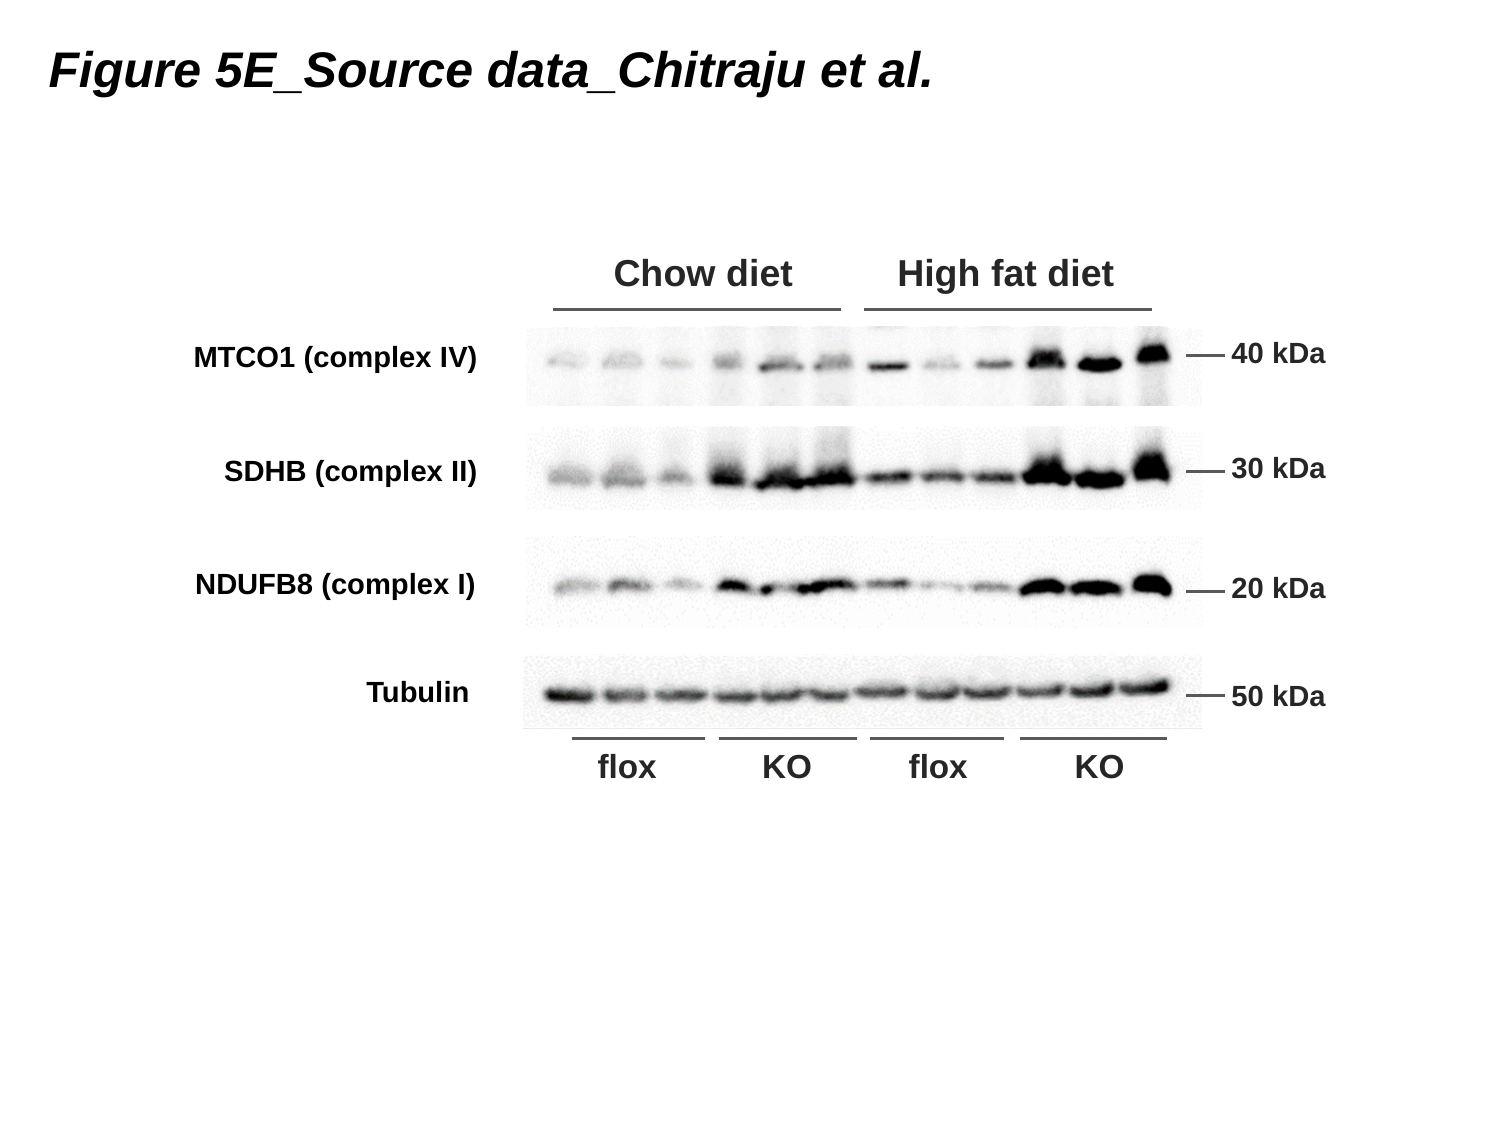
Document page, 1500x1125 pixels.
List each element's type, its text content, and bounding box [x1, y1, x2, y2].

text_box Figure 5E_Source data_Chitraju et al. [33, 29, 1316, 105]
text_box 50 kDa [1205, 670, 1352, 720]
picture [525, 326, 1202, 406]
text_box High fat diet [882, 241, 1130, 302]
text_box Chow diet [561, 241, 845, 302]
picture [525, 426, 1203, 510]
text_box SDHB (complex II) [209, 445, 493, 495]
text_box flox [581, 739, 673, 793]
text_box MTCO1 (complex IV) [178, 331, 493, 381]
text_box flox [893, 739, 984, 793]
text_box KO [738, 739, 827, 793]
picture [523, 654, 1202, 731]
text_box Tubulin [351, 666, 485, 716]
text_box 20 kDa [1205, 562, 1352, 613]
text_box 30 kDa [1205, 442, 1352, 493]
text_box KO [1051, 739, 1139, 793]
text_box 40 kDa [1205, 326, 1352, 377]
text_box NDUFB8 (complex I) [180, 557, 491, 608]
picture [525, 536, 1203, 628]
